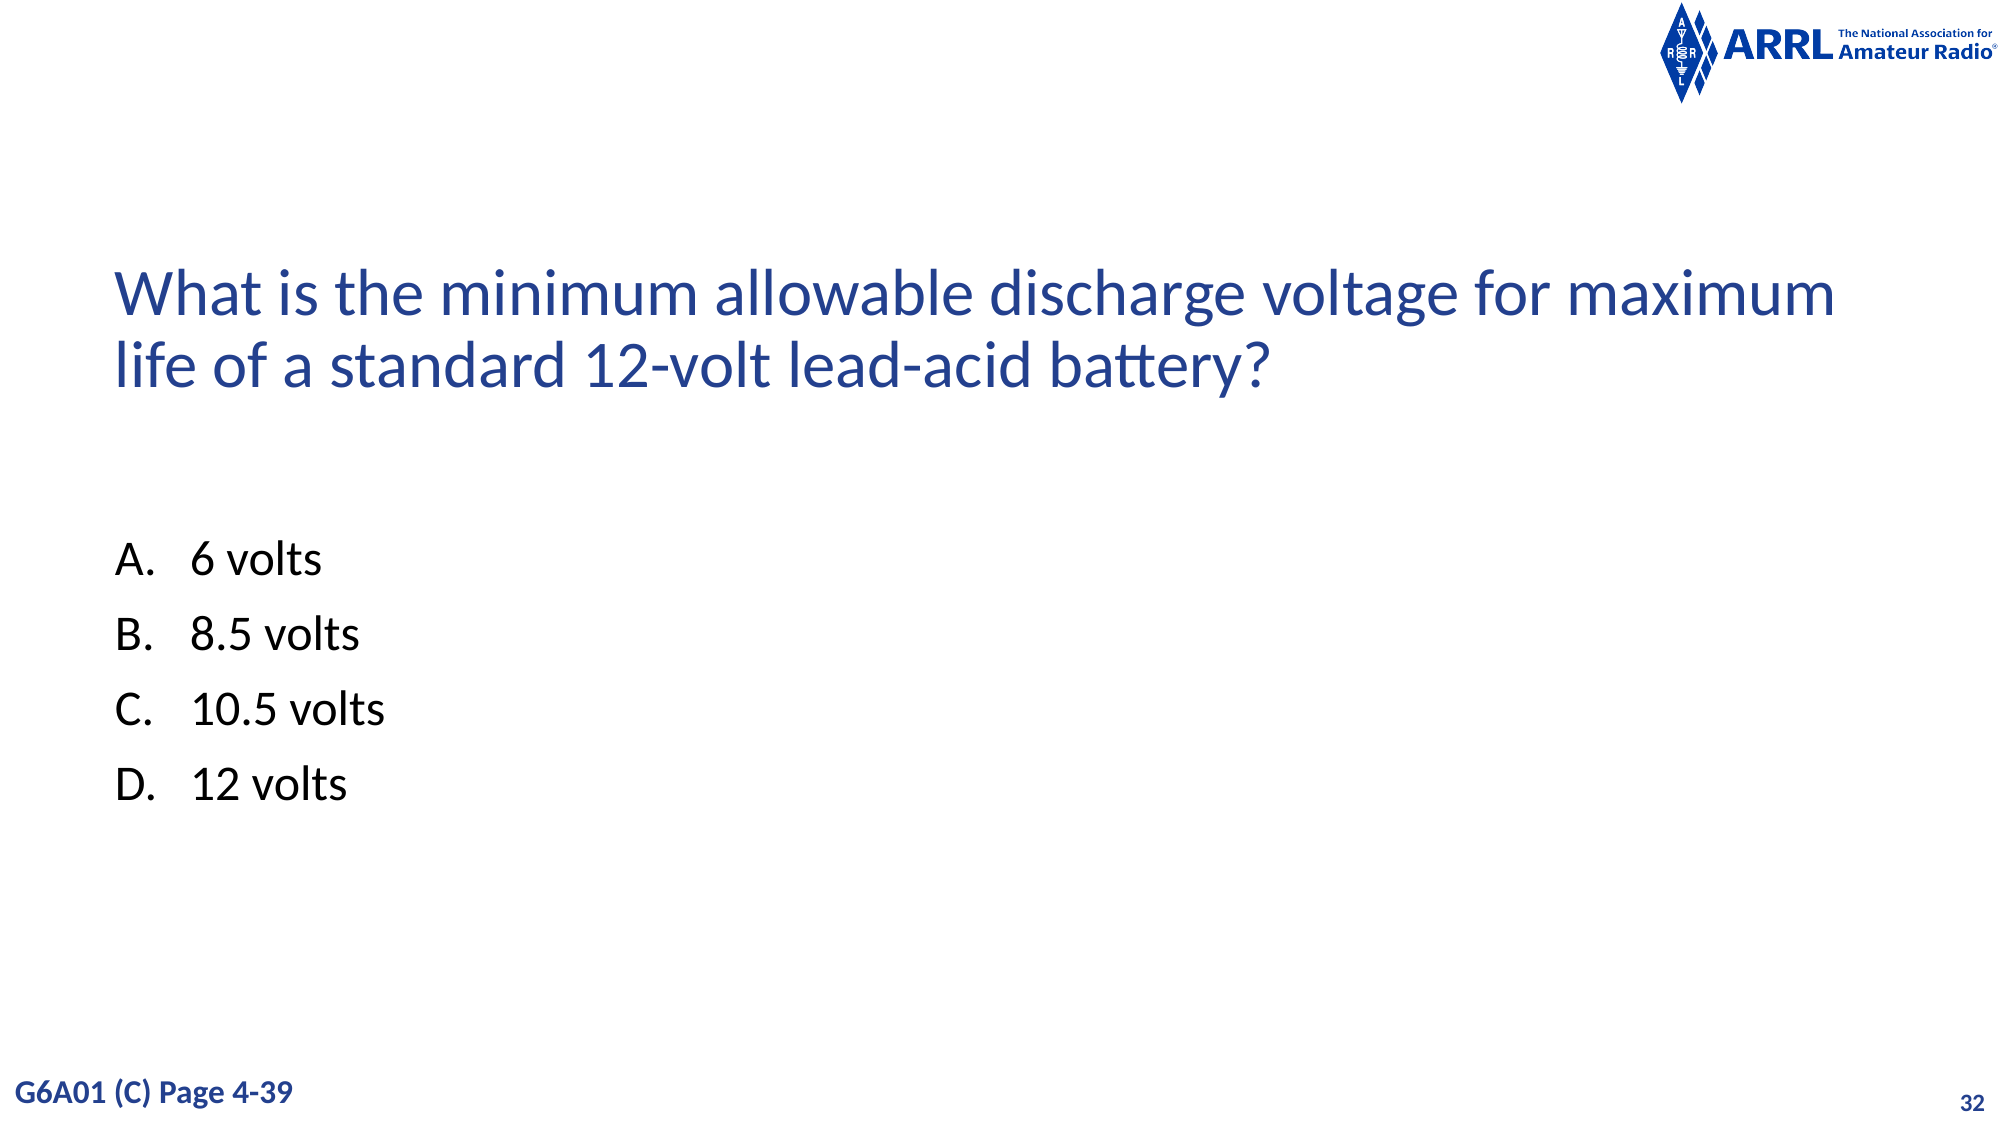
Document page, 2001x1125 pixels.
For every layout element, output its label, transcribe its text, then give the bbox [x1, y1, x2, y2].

title What is the minimum allowable discharge voltage for maximum life of a standard 12-volt lead-acid battery? [99, 249, 1900, 468]
text_box 32 [1899, 1079, 2000, 1125]
text_box G6A01 (C) Page 4-39 [0, 1062, 1313, 1118]
picture [1658, 0, 1999, 106]
list 6 volts 8.5 volts 10.5 volts 12 volts [99, 525, 1900, 1005]
